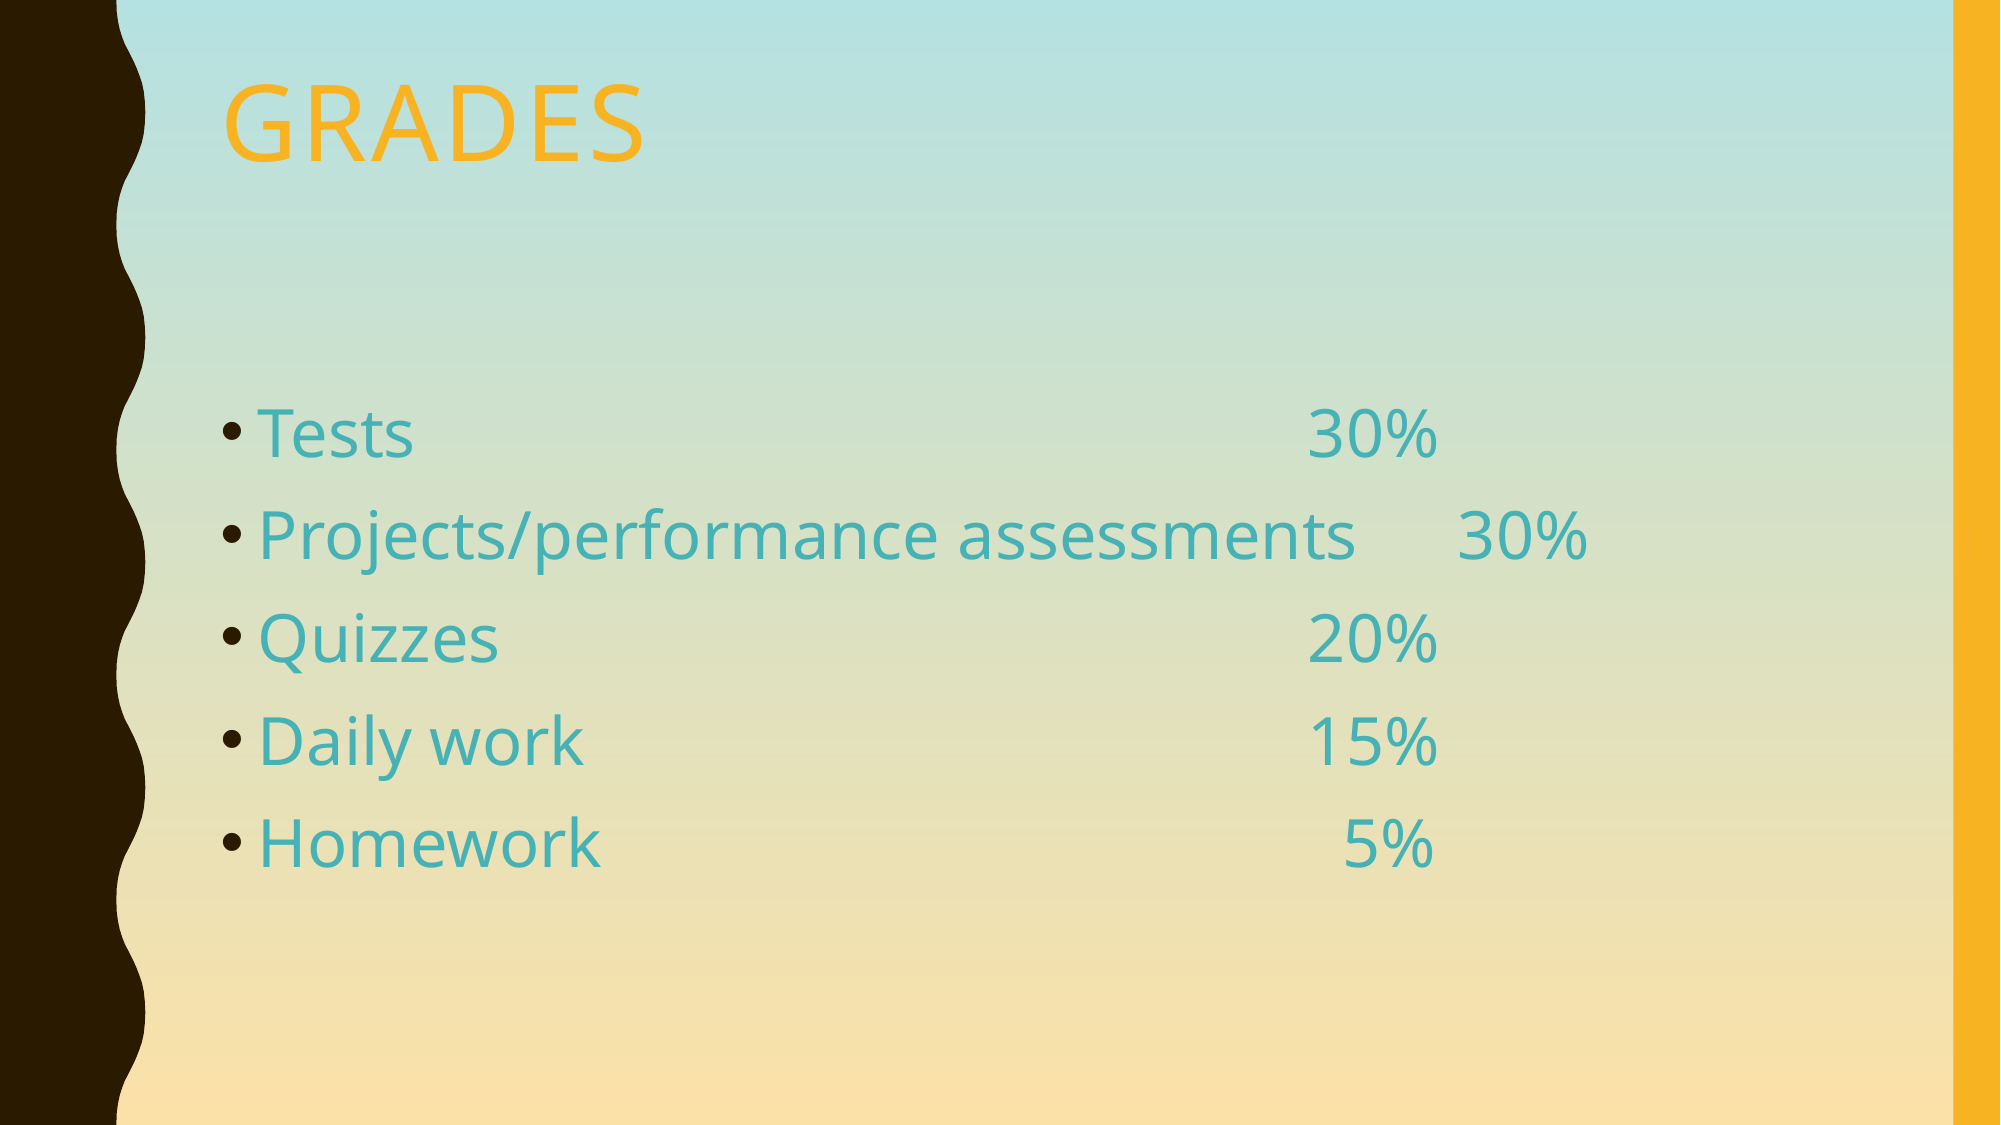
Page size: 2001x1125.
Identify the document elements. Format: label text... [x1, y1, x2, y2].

list Tests 30% Projects/performance assessments 30% Quizzes 20% Daily work 15% Homework 5% [205, 375, 1875, 965]
title grades [205, 62, 1875, 308]
